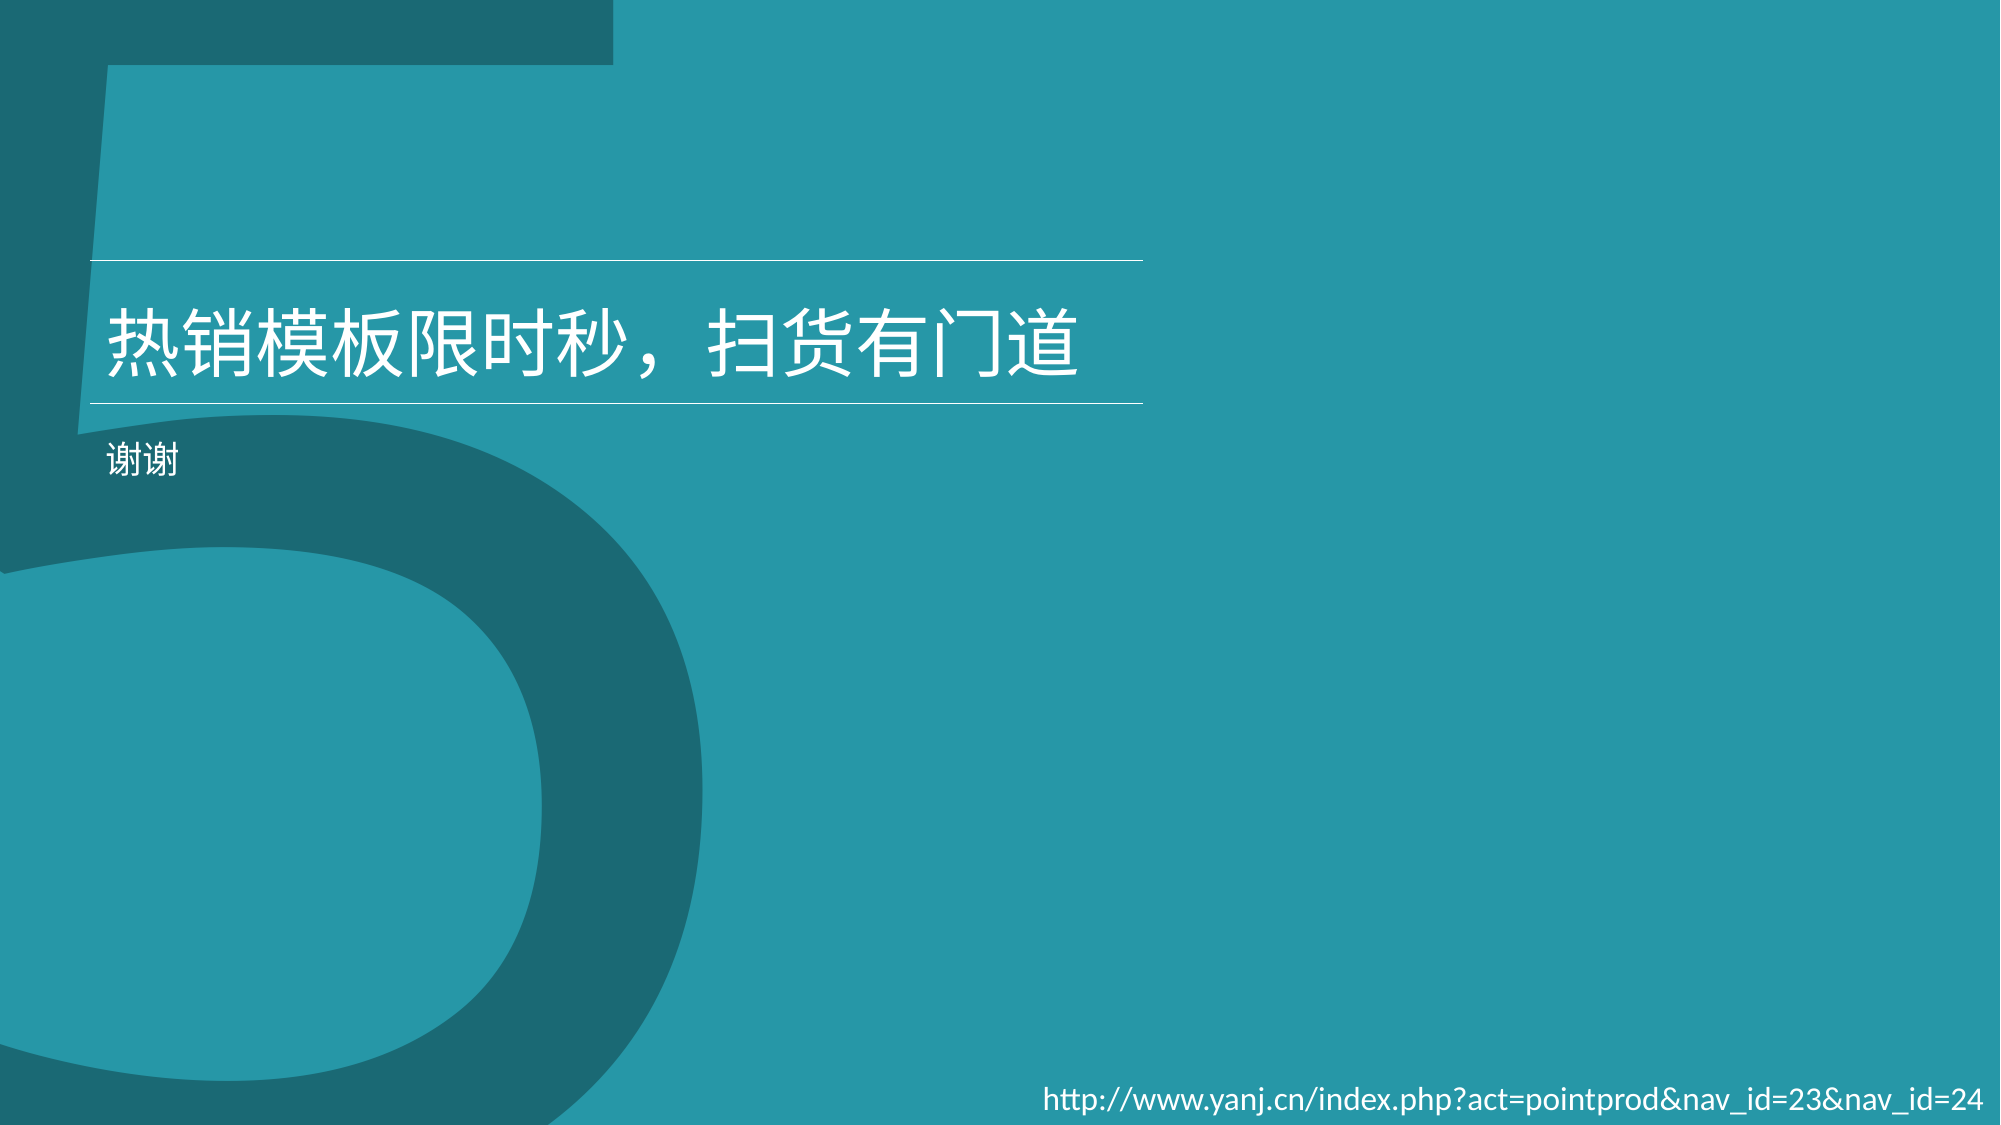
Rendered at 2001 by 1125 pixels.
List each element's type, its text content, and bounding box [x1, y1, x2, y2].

text_box 5 [0, 0, 820, 1125]
text_box 谢谢 [90, 406, 1143, 489]
text_box 热销模板限时秒，扫货有门道 [90, 271, 1143, 394]
text_box http://www.yanj.cn/index.php?act=pointprod&nav_id=23&nav_id=24 [999, 1069, 2000, 1125]
